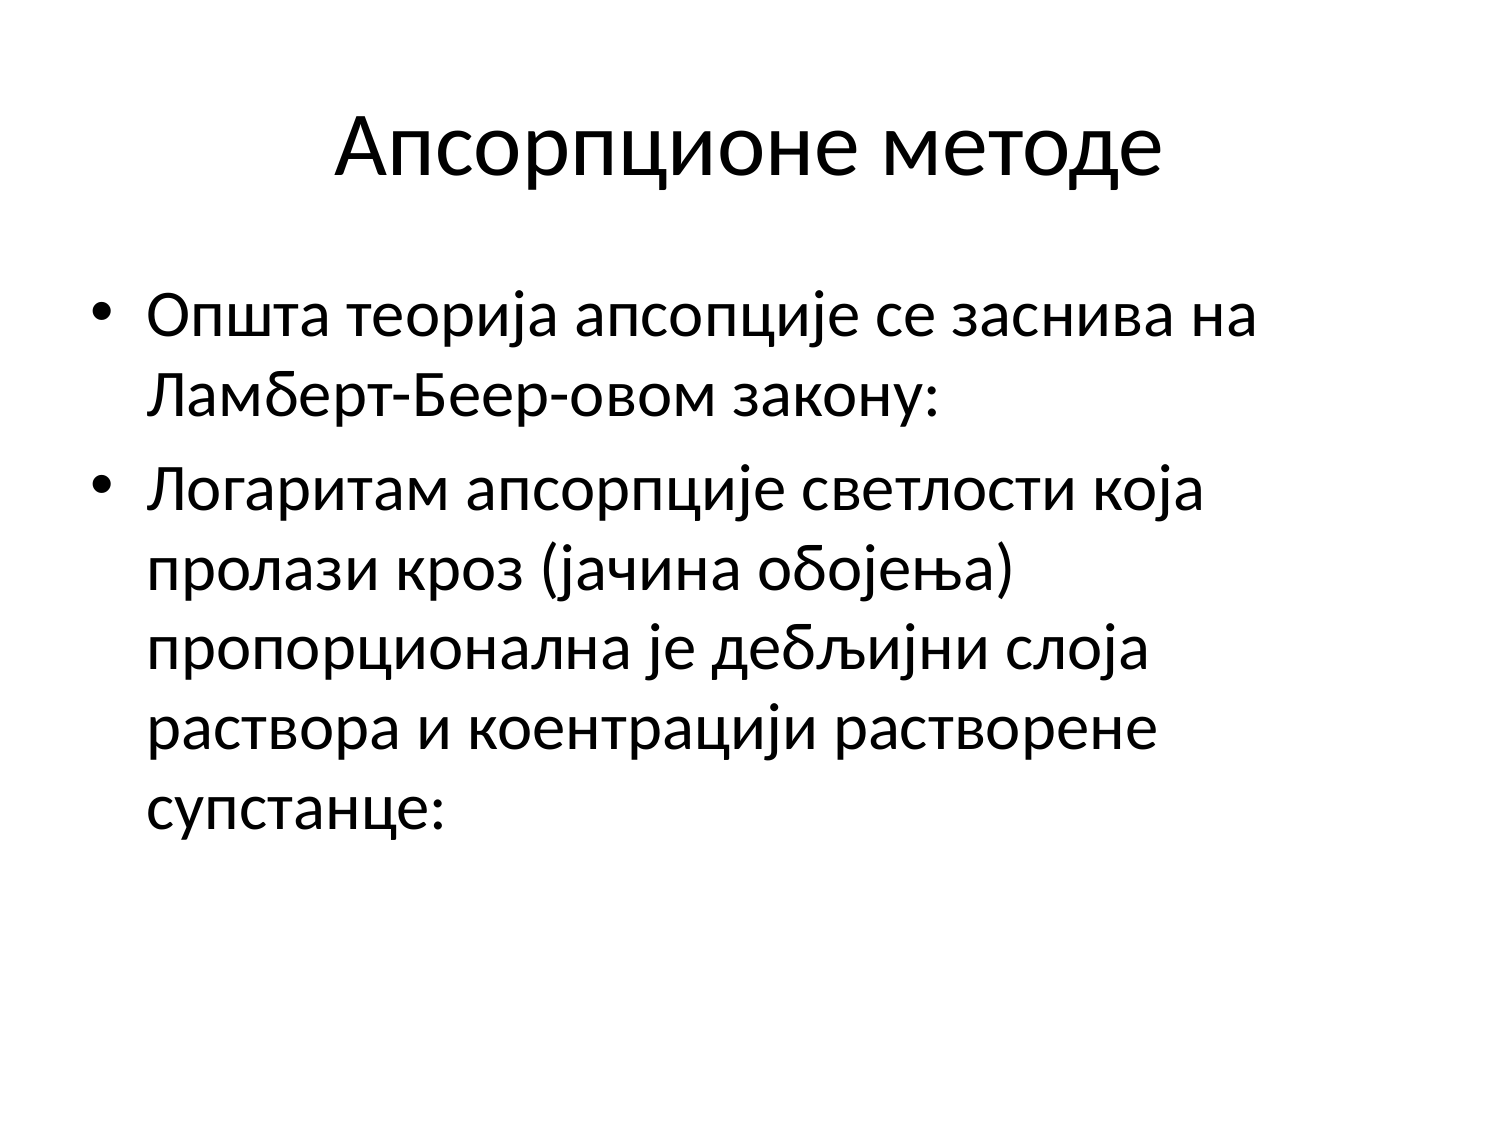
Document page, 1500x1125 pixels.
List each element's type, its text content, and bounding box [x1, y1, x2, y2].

title Апсорпционе методе [75, 45, 1425, 233]
